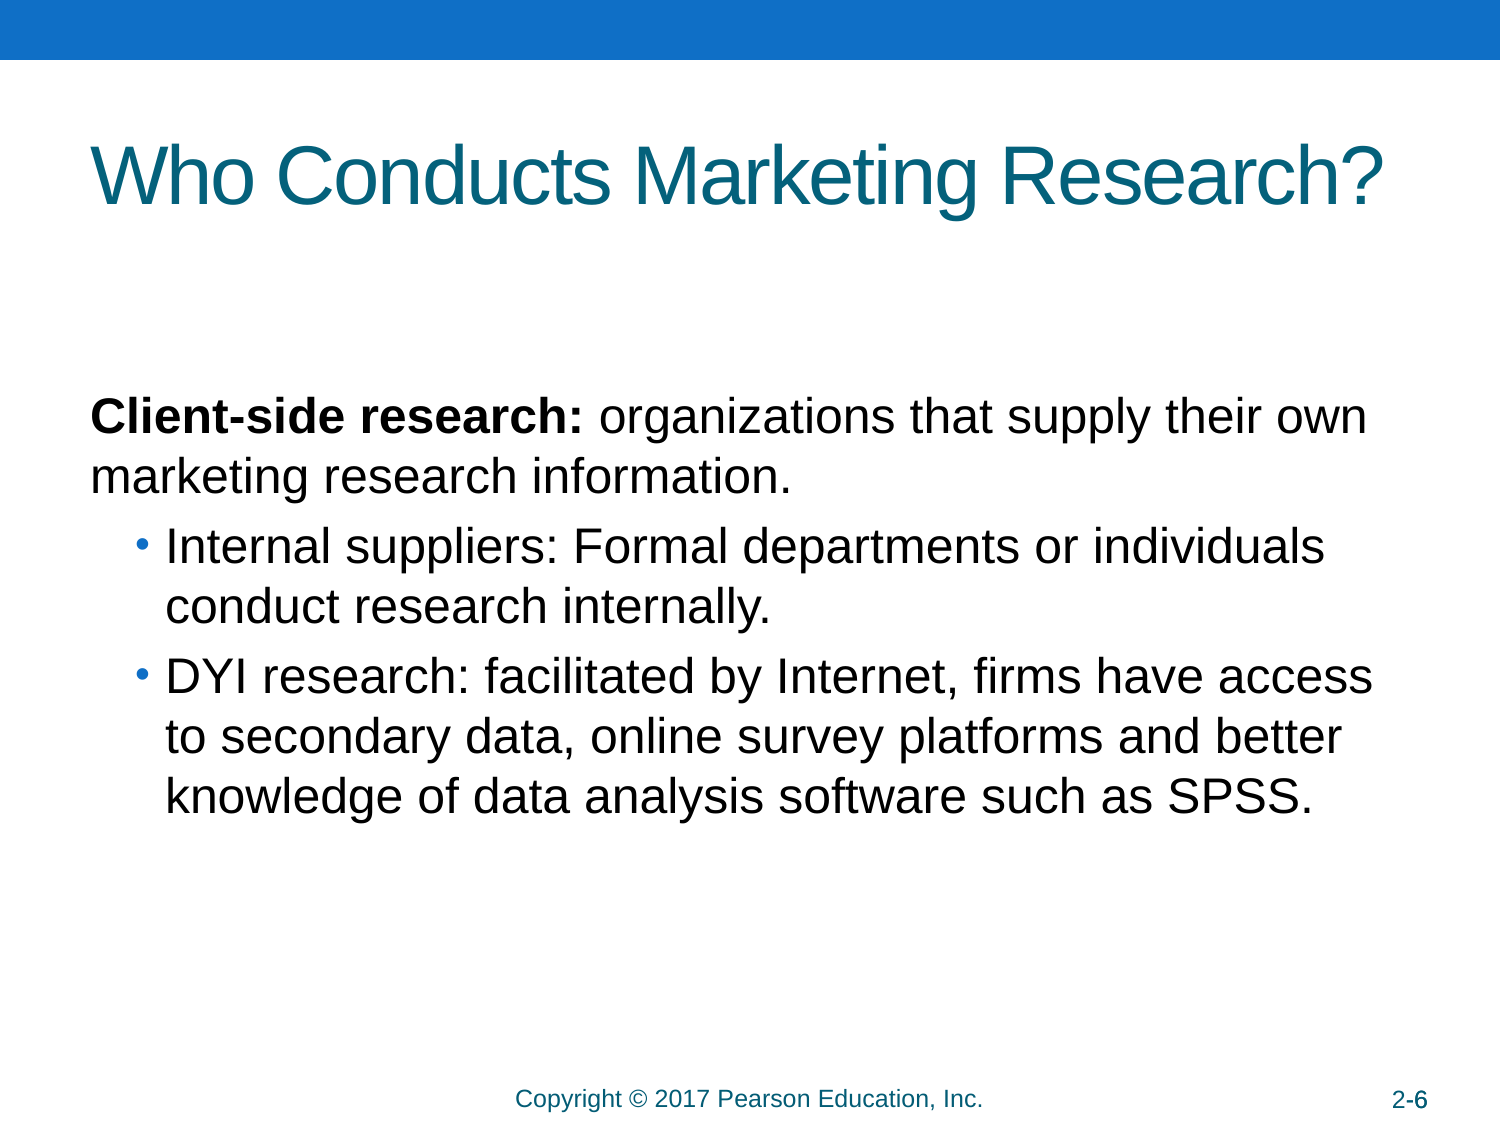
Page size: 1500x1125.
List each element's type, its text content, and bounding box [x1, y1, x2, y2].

list Client-side research: organizations that supply their own marketing research information. Internal suppliers: Formal departments or individuals conduct research internally. DYI research: facilitated by Internet, firms have access to secondary data, online survey platforms and better knowledge of data analysis software such as SPSS. [75, 376, 1425, 1125]
slide_number 2-6 [1074, 1042, 1425, 1103]
title Who Conducts Marketing Research? [75, 90, 1425, 253]
